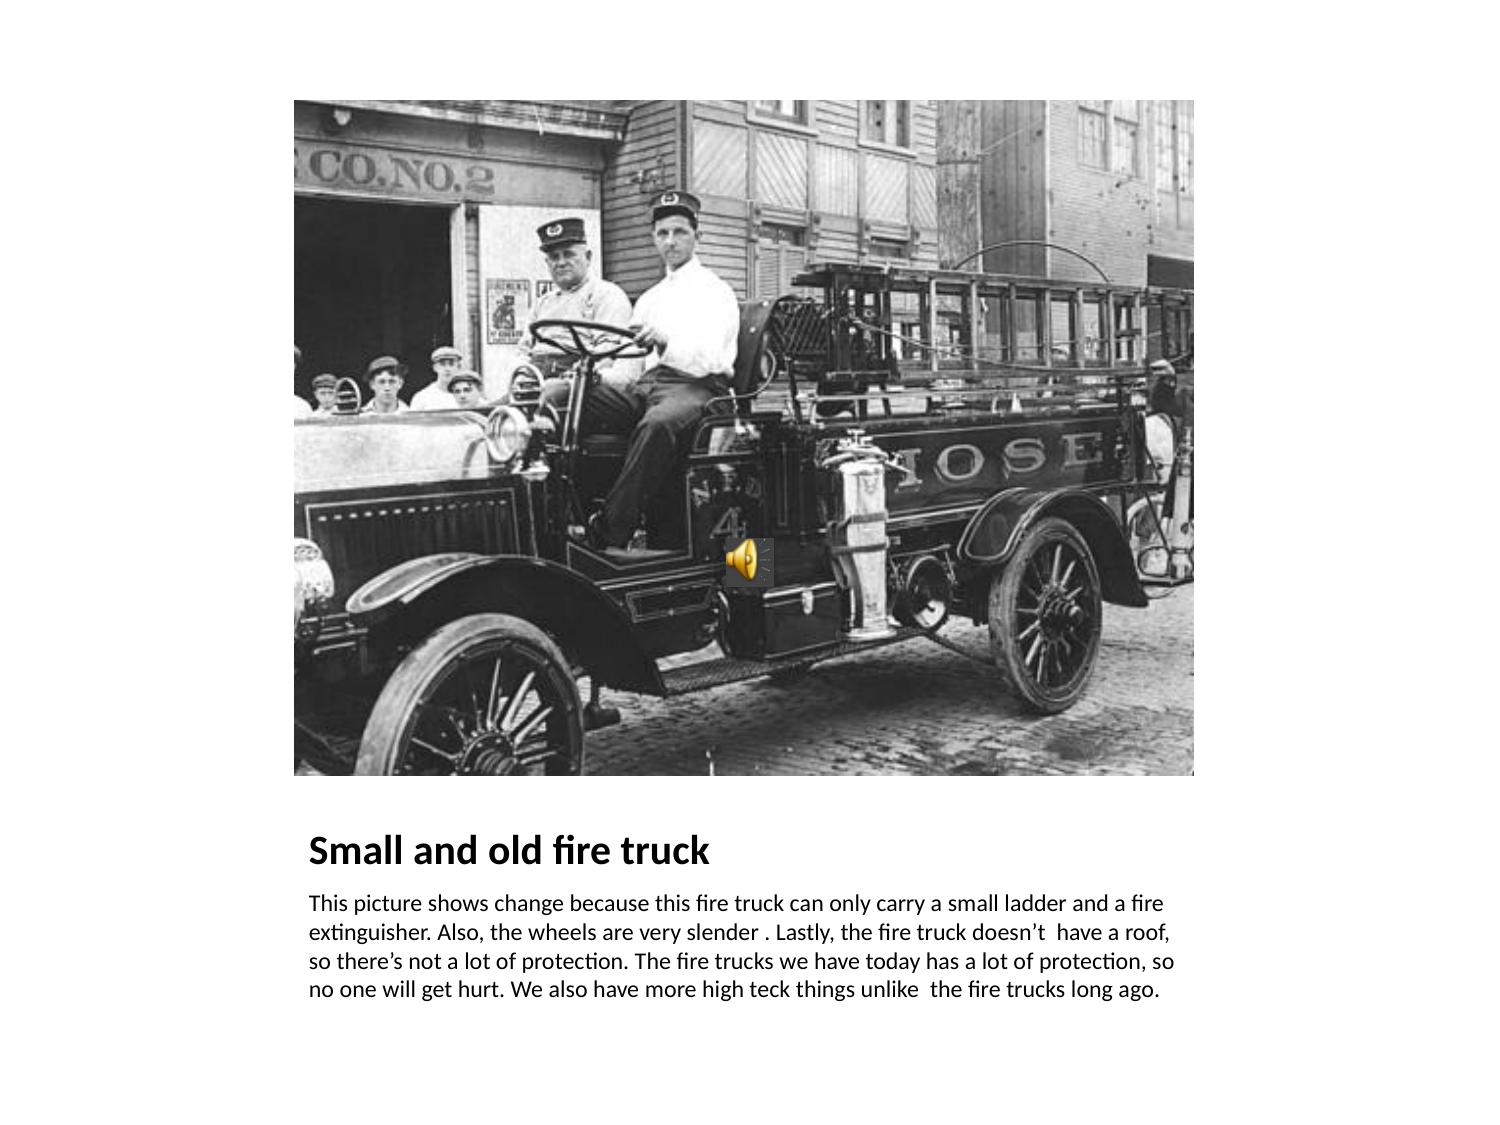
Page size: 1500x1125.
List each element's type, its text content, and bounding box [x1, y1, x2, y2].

picture [293, 100, 1195, 776]
list This picture shows change because this fire truck can only carry a small ladder and a fire extinguisher. Also, the wheels are very slender . Lastly, the fire truck doesn’t have a roof, so there’s not a lot of protection. The fire trucks we have today has a lot of protection, so no one will get hurt. We also have more high teck things unlike the fire trucks long ago. [294, 880, 1194, 1013]
title Small and old fire truck [294, 787, 1194, 880]
